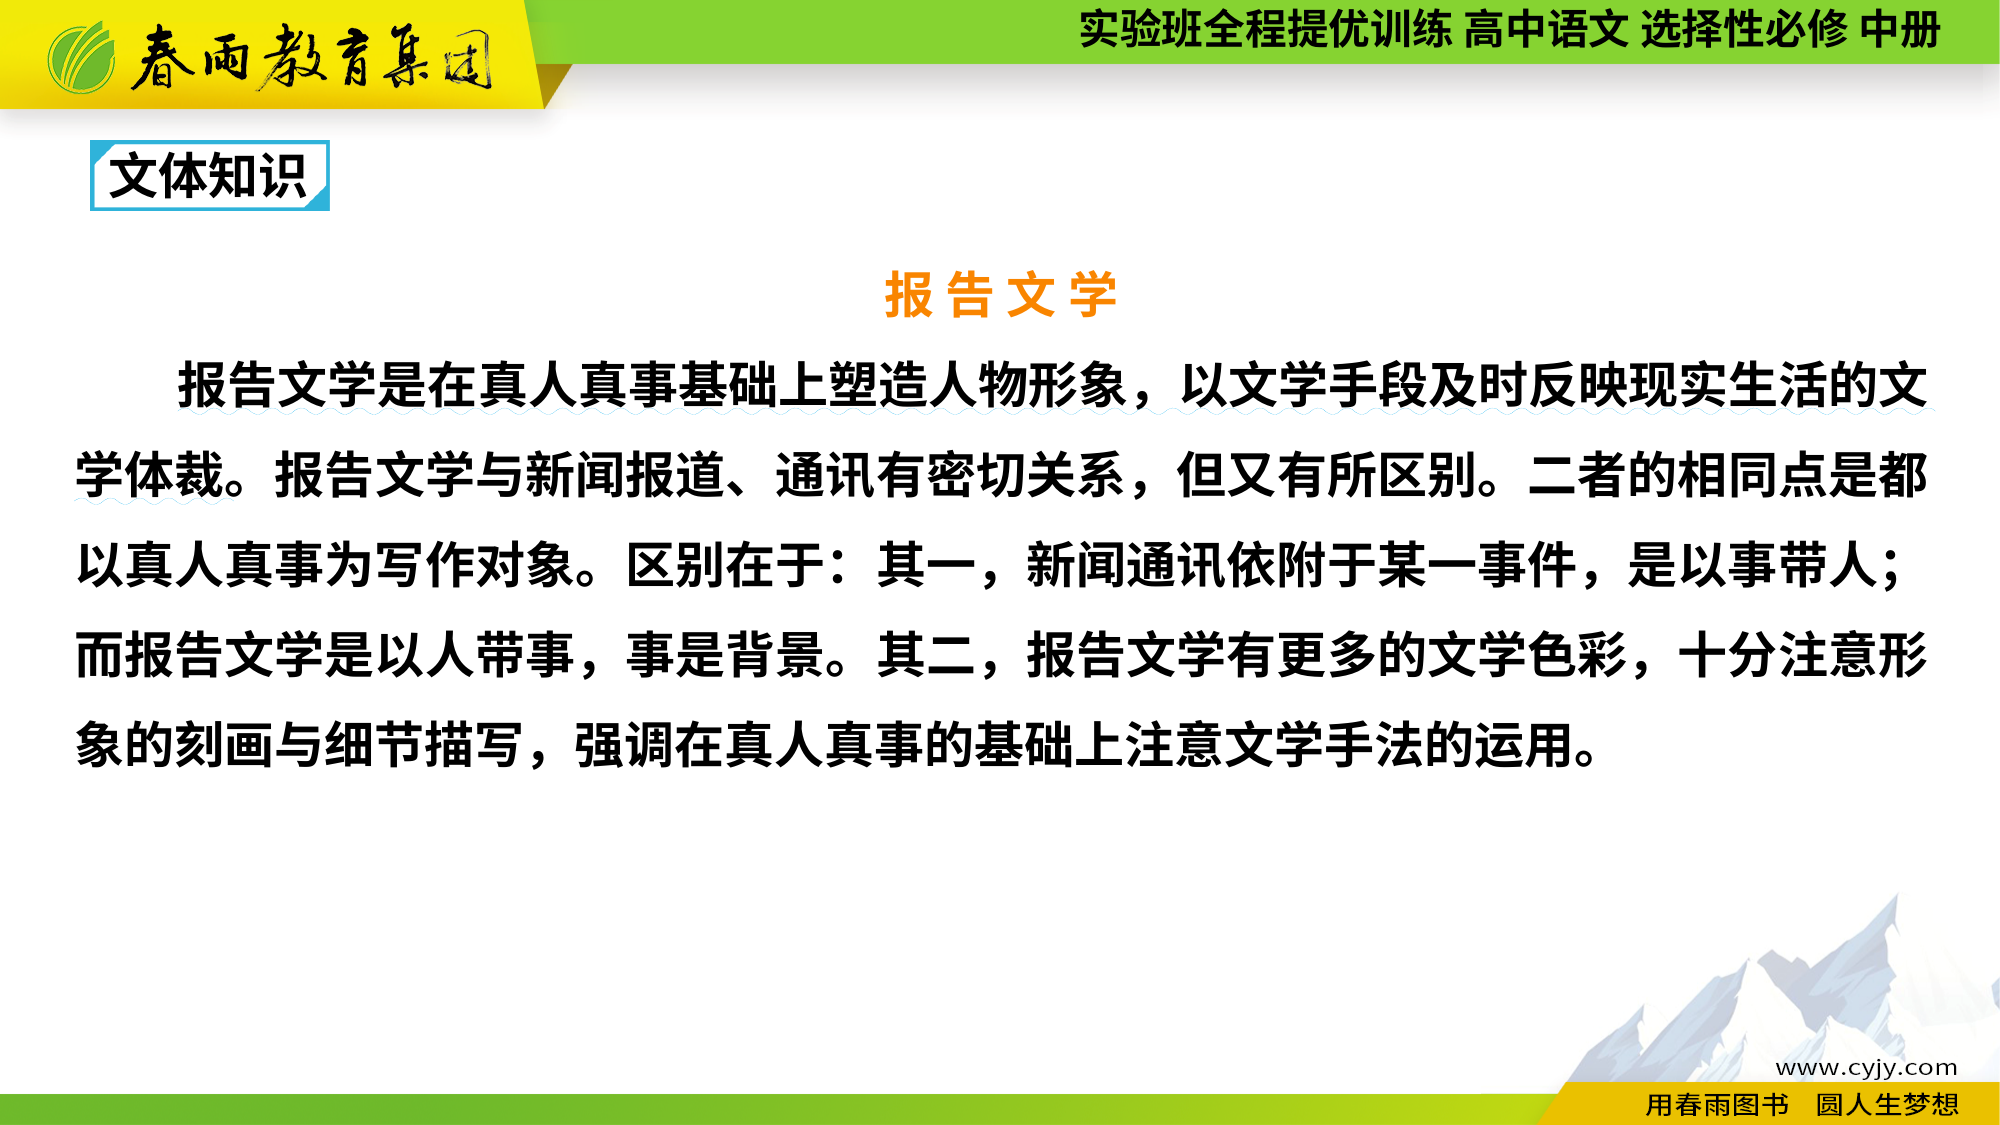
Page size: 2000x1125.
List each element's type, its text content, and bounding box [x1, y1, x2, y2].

list 报 告 文 学 报告文学是在真人真事基础上塑造人物形象，以文学手段及时反映现实生活的文学体裁。报告文学与新闻报道、通讯有密切关系，但又有所区别。二者的相同点是都以真人真事为写作对象。区别在于：其一，新闻通讯依附于某一事件，是以事带人；而报告文学是以人带事，事是背景。其二，报告文学有更多的文学色彩，十分注意形象的刻画与细节描写，强调在真人真事的基础上注意文学手法的运用。 [59, 226, 1944, 776]
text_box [89, 136, 330, 214]
picture [0, 0, 2000, 1125]
